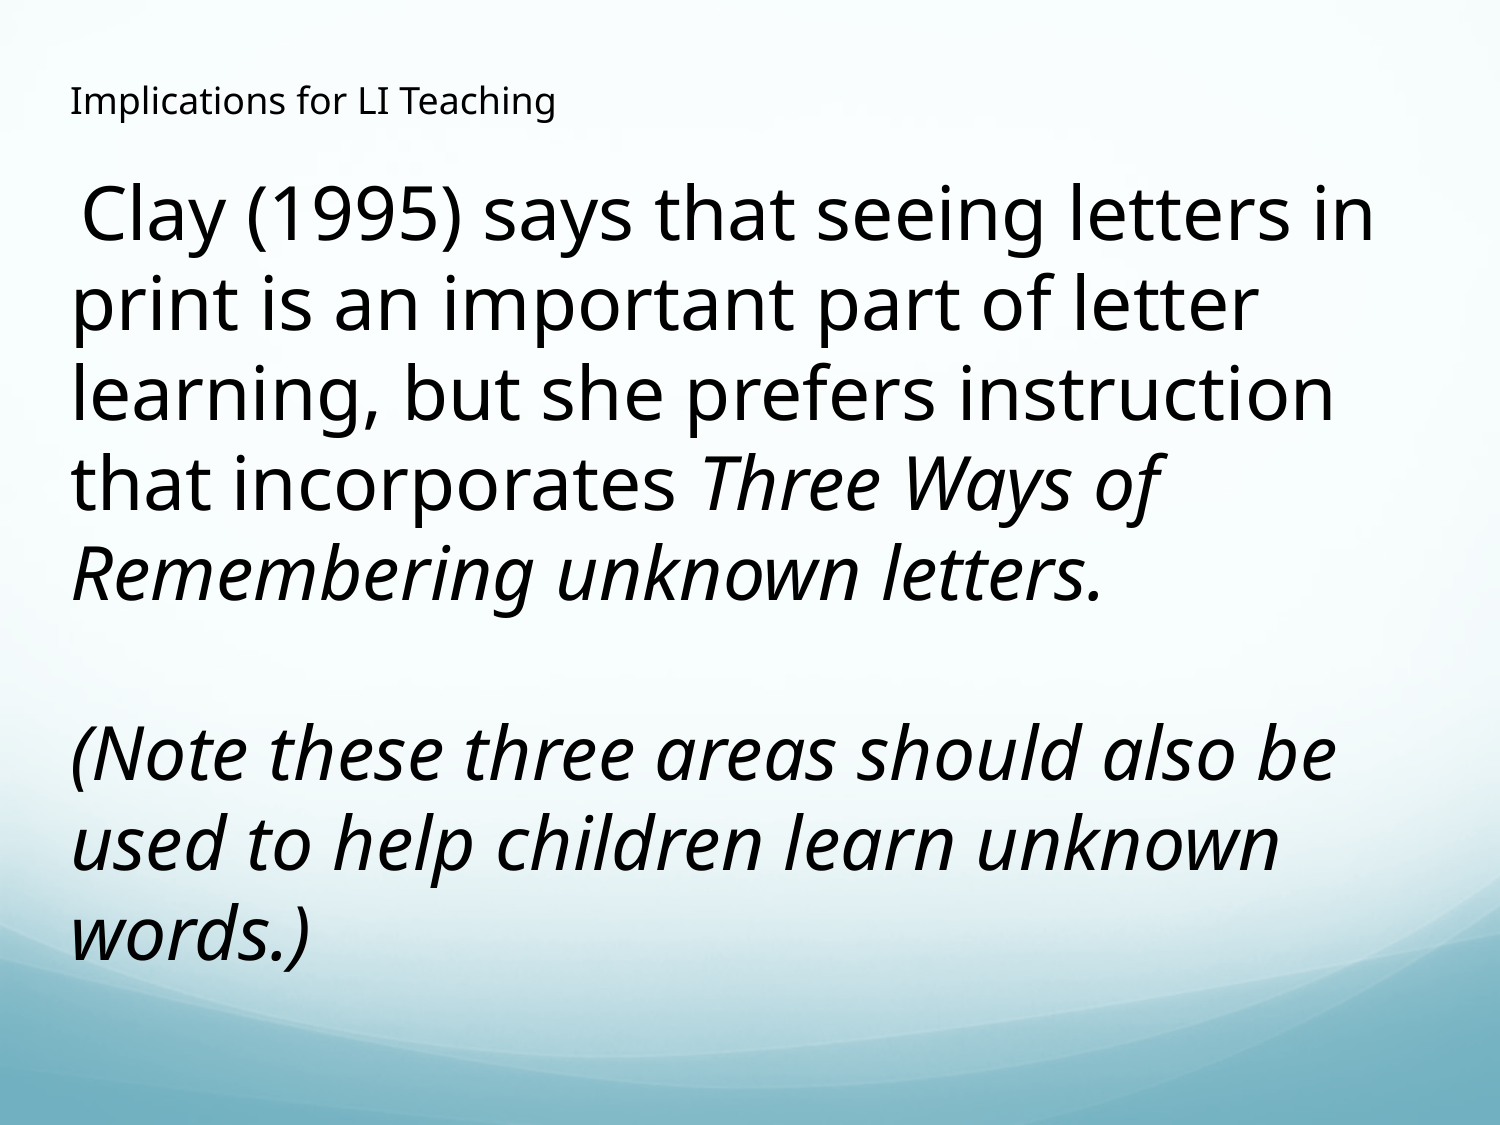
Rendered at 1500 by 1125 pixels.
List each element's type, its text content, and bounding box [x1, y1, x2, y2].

text_box Implications for LI Teaching [55, 69, 1412, 130]
text_box Clay (1995) says that seeing letters in print is an important part of letter learning, but she prefers instruction that incorporates Three Ways of Remembering unknown letters. (Note these three areas should also be used to help children learn unknown words.) [55, 158, 1448, 983]
